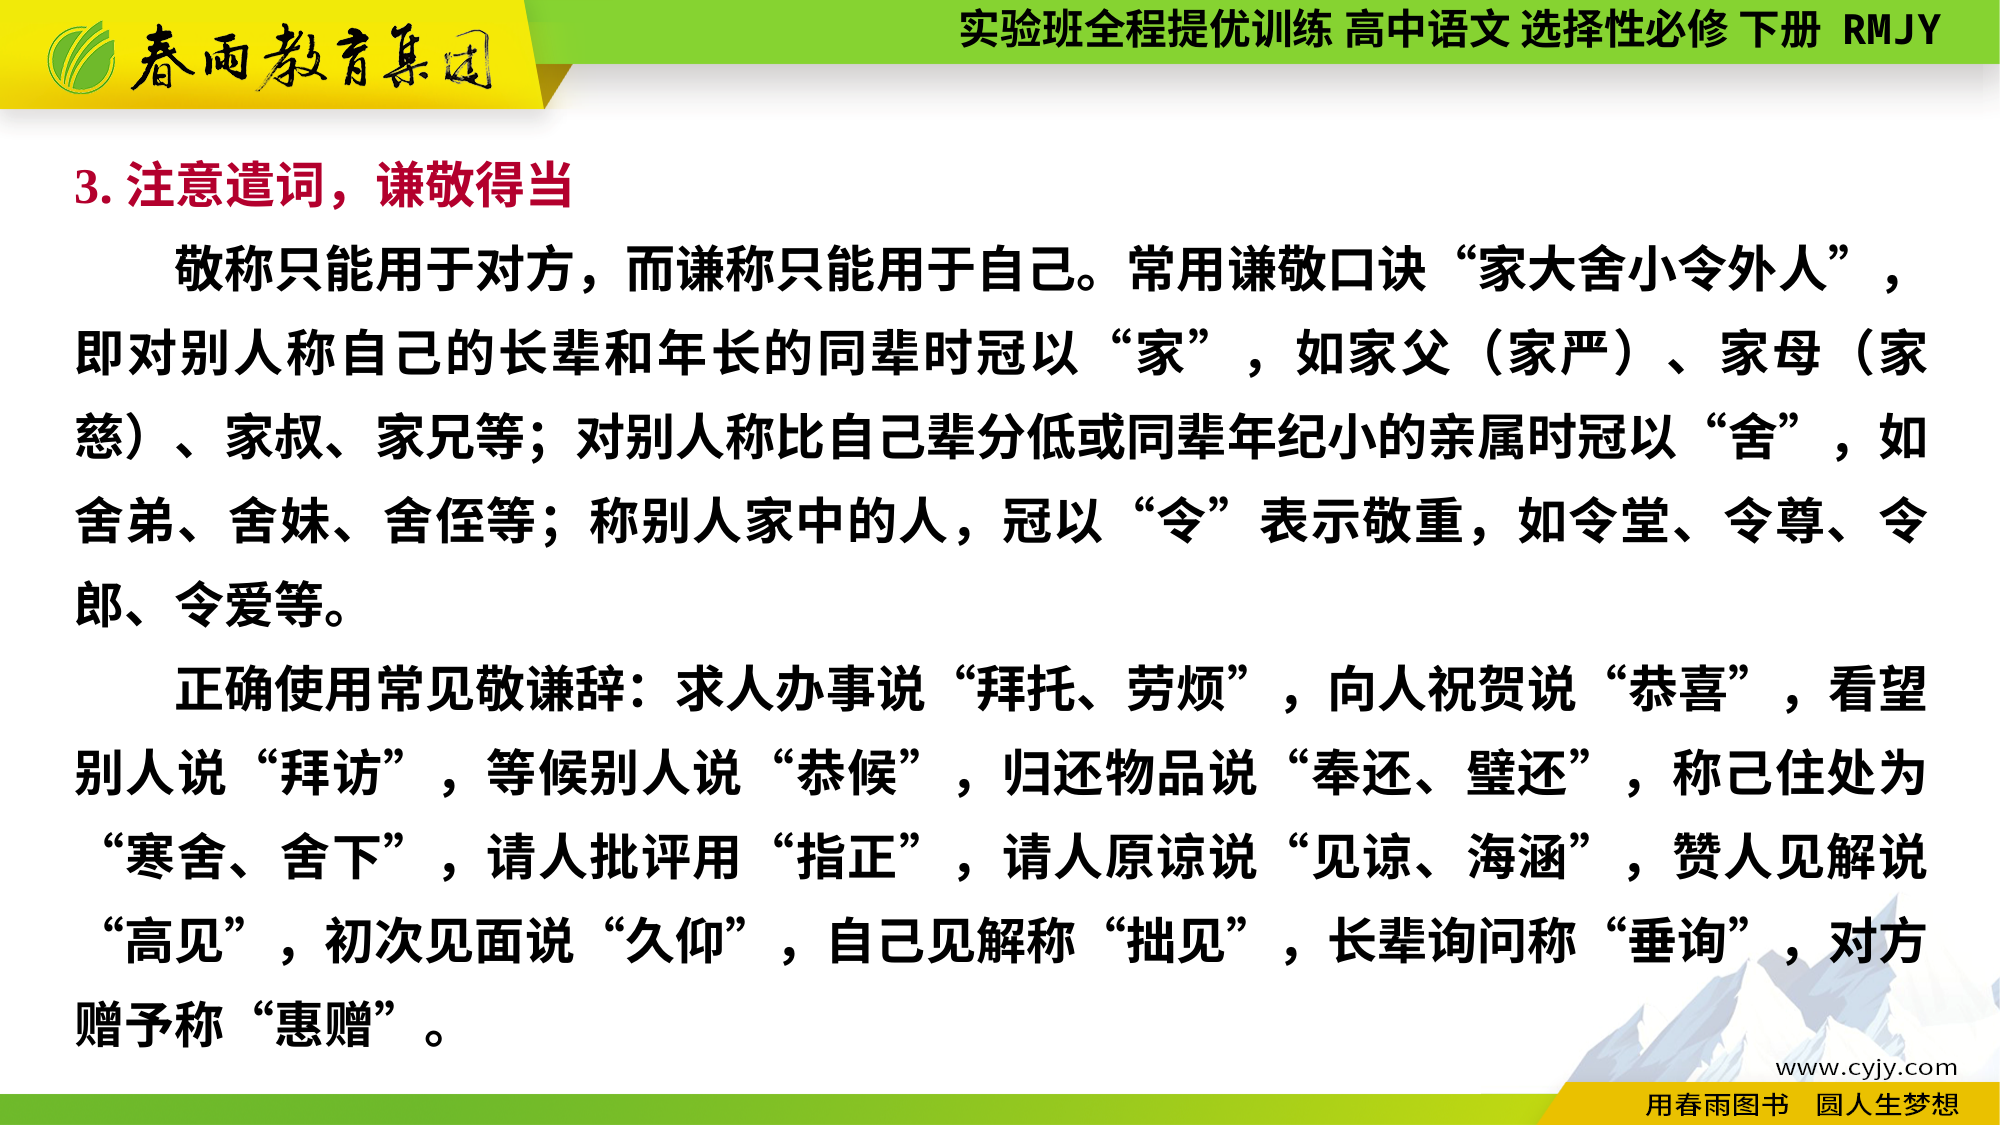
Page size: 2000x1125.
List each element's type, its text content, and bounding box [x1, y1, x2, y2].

list 3.注意遣词，谦敬得当 敬称只能用于对方，而谦称只能用于自己。常用谦敬口诀“家大舍小令外人”，即对别人称自己的长辈和年长的同辈时冠以“家”，如家父（家严）、家母（家慈）、家叔、家兄等；对别人称比自己辈分低或同辈年纪小的亲属时冠以“舍”，如舍弟、舍妹、舍侄等；称别人家中的人，冠以“令”表示敬重，如令堂、令尊、令郎、令爱等。 正确使用常见敬谦辞：求人办事说“拜托、劳烦”，向人祝贺说“恭喜”，看望别人说“拜访”，等候别人说“恭候”，归还物品说“奉还、璧还”，称己住处为“寒舍、舍下”，请人批评用“指正”，请人原谅说“见谅、海涵”，赞人见解说“高见”，初次见面说“久仰”，自己见解称“拙见”，长辈询问称“垂询”，对方赠予称“惠赠”。 [59, 122, 1944, 1061]
picture [0, 0, 2000, 1125]
